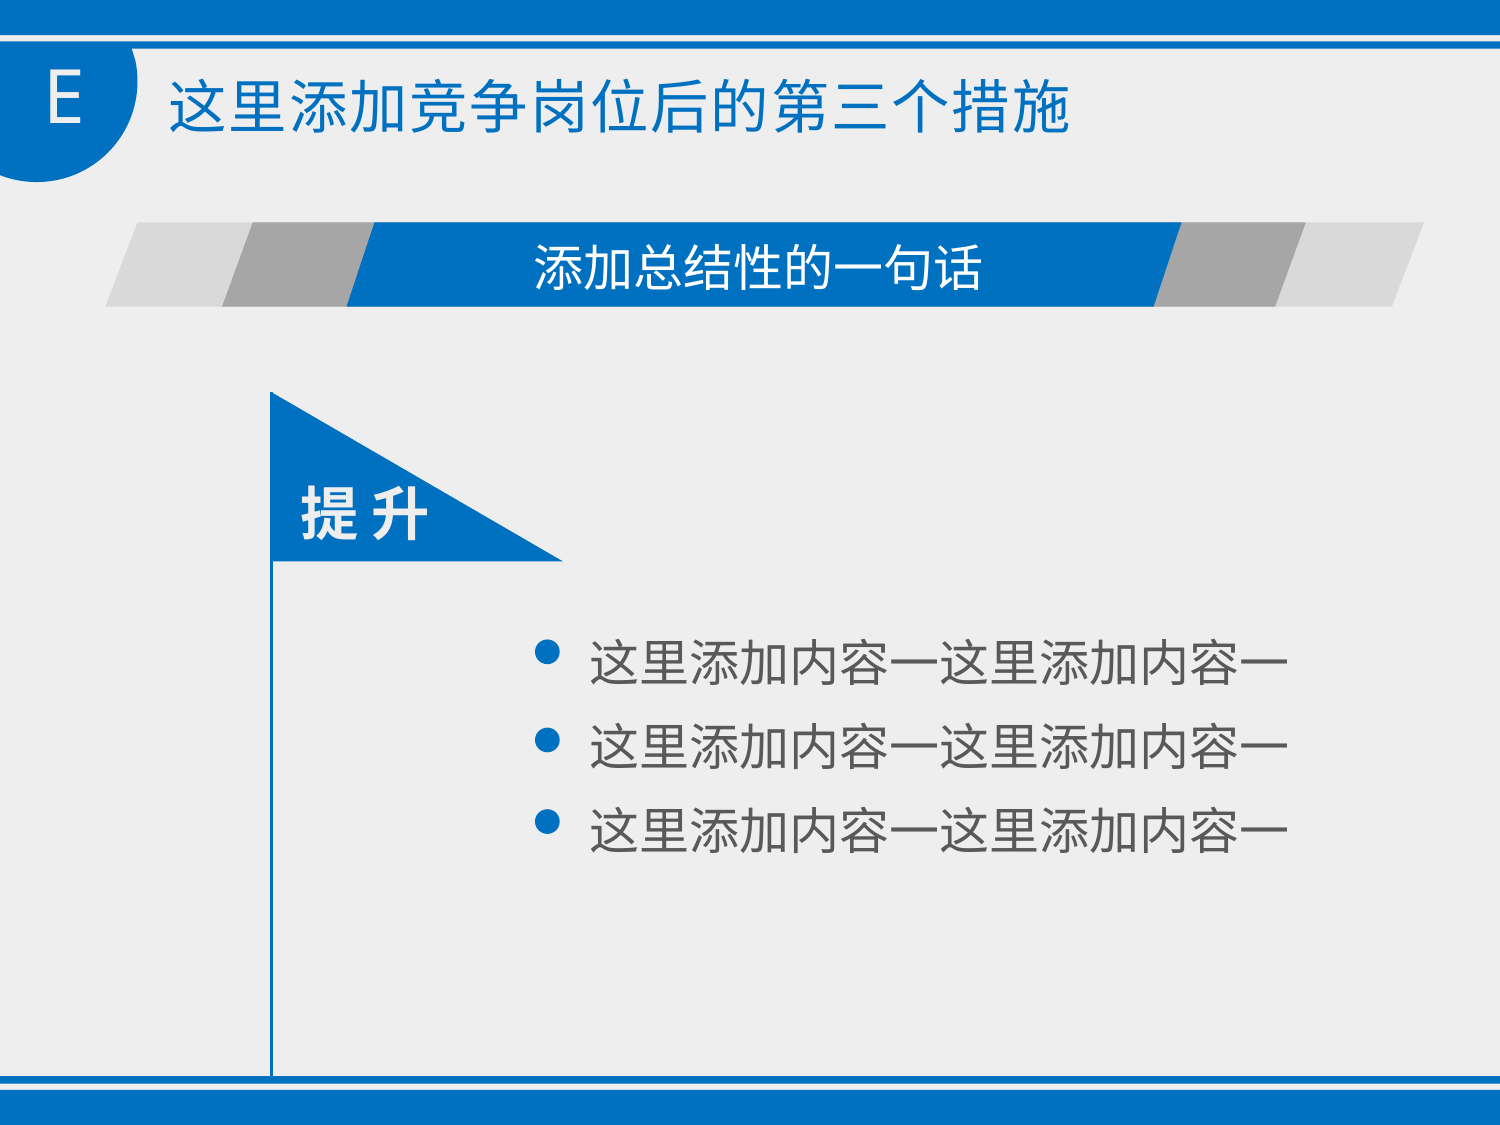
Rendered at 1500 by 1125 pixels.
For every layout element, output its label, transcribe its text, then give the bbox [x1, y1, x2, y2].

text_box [534, 600, 1325, 870]
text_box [271, 392, 564, 1079]
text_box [105, 222, 1425, 307]
text_box 这里添加竞争岗位后的第三个措施 [153, 44, 1434, 148]
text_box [0, 41, 138, 183]
